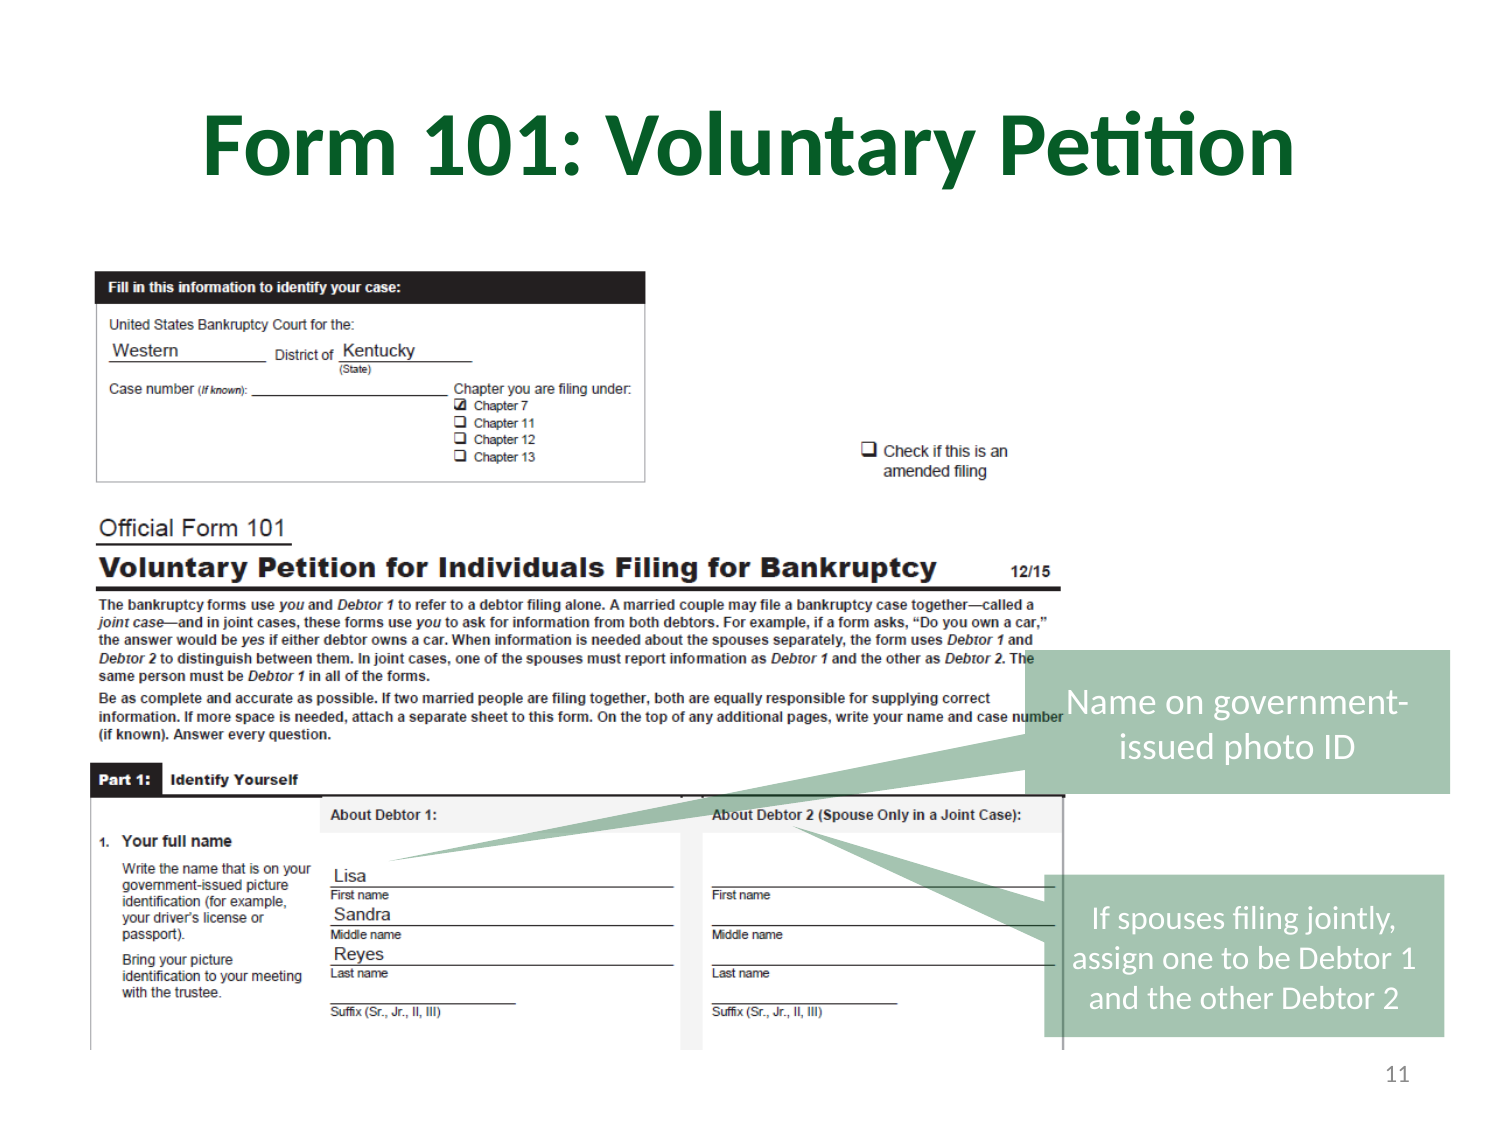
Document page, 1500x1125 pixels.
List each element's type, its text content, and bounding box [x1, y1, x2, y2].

title Form 101: Voluntary Petition [75, 45, 1425, 233]
text_box If spouses filing jointly, assign one to be Debtor 1 and the other Debtor 2 [1087, 872, 1447, 1040]
picture [74, 262, 1084, 1051]
text_box Name on government-issued photo ID [1087, 648, 1453, 797]
slide_number 11 [1074, 1042, 1425, 1103]
